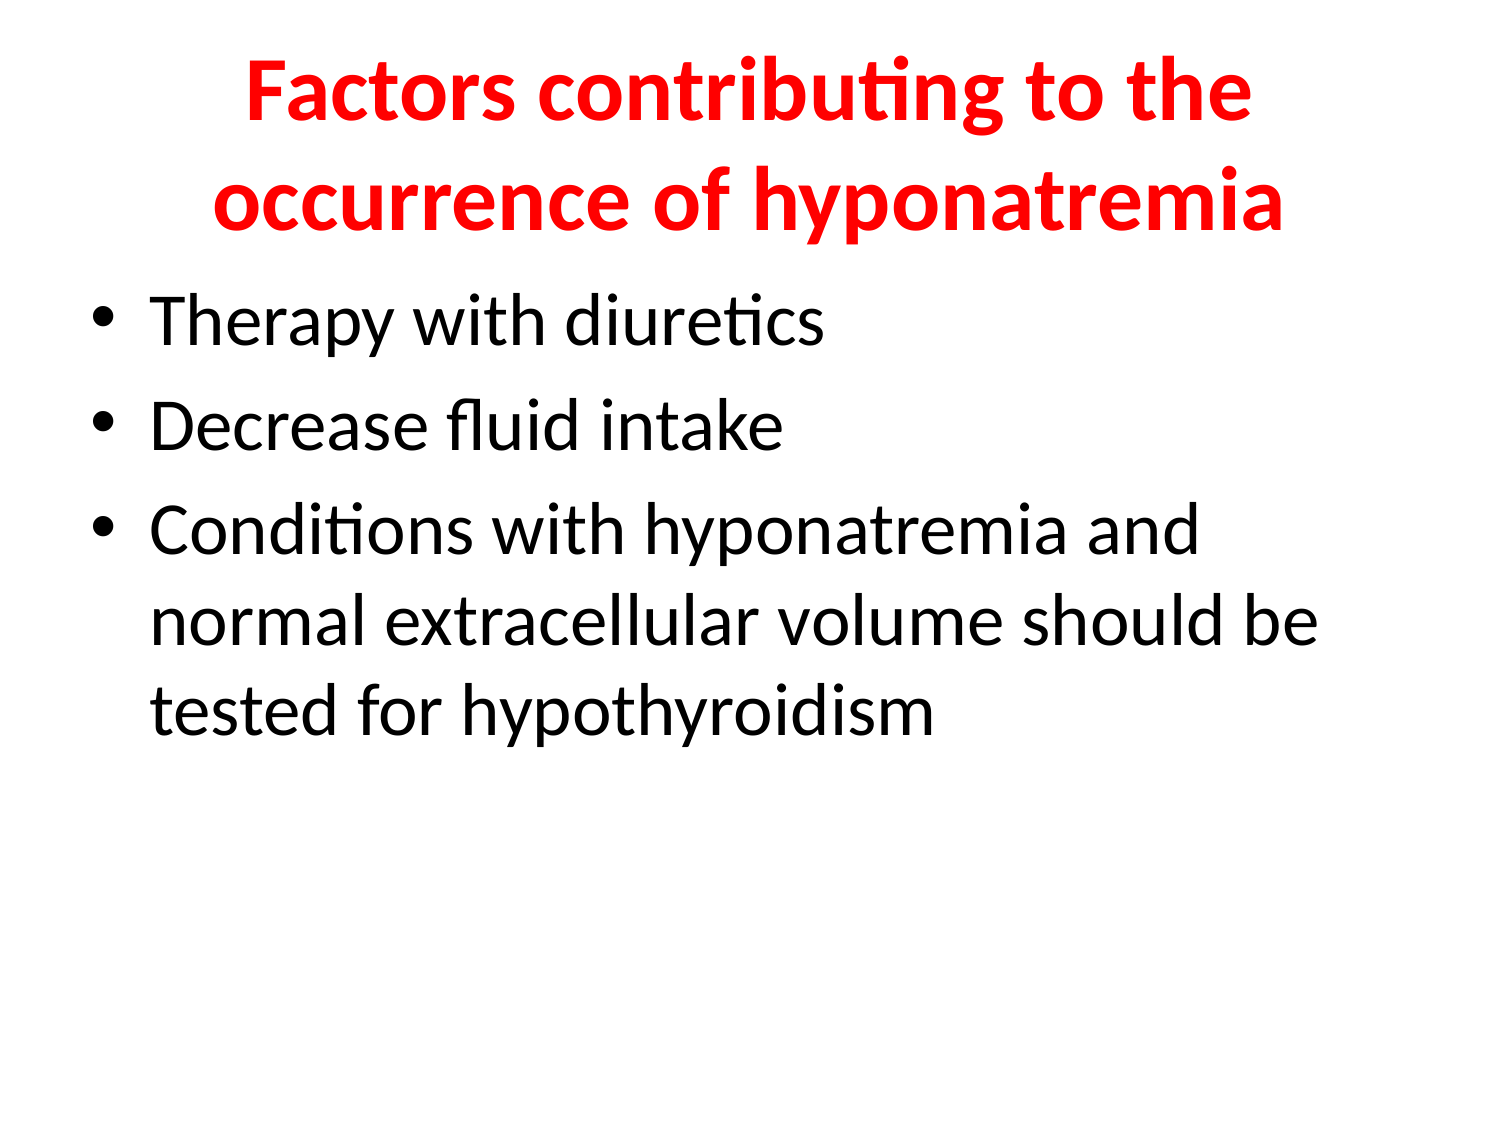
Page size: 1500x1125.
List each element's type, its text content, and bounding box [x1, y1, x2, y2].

list Therapy with diuretics Decrease fluid intake Conditions with hyponatremia and normal extracellular volume should be tested for hypothyroidism [75, 262, 1425, 1005]
title Factors contributing to the occurrence of hyponatremia [75, 45, 1425, 233]
